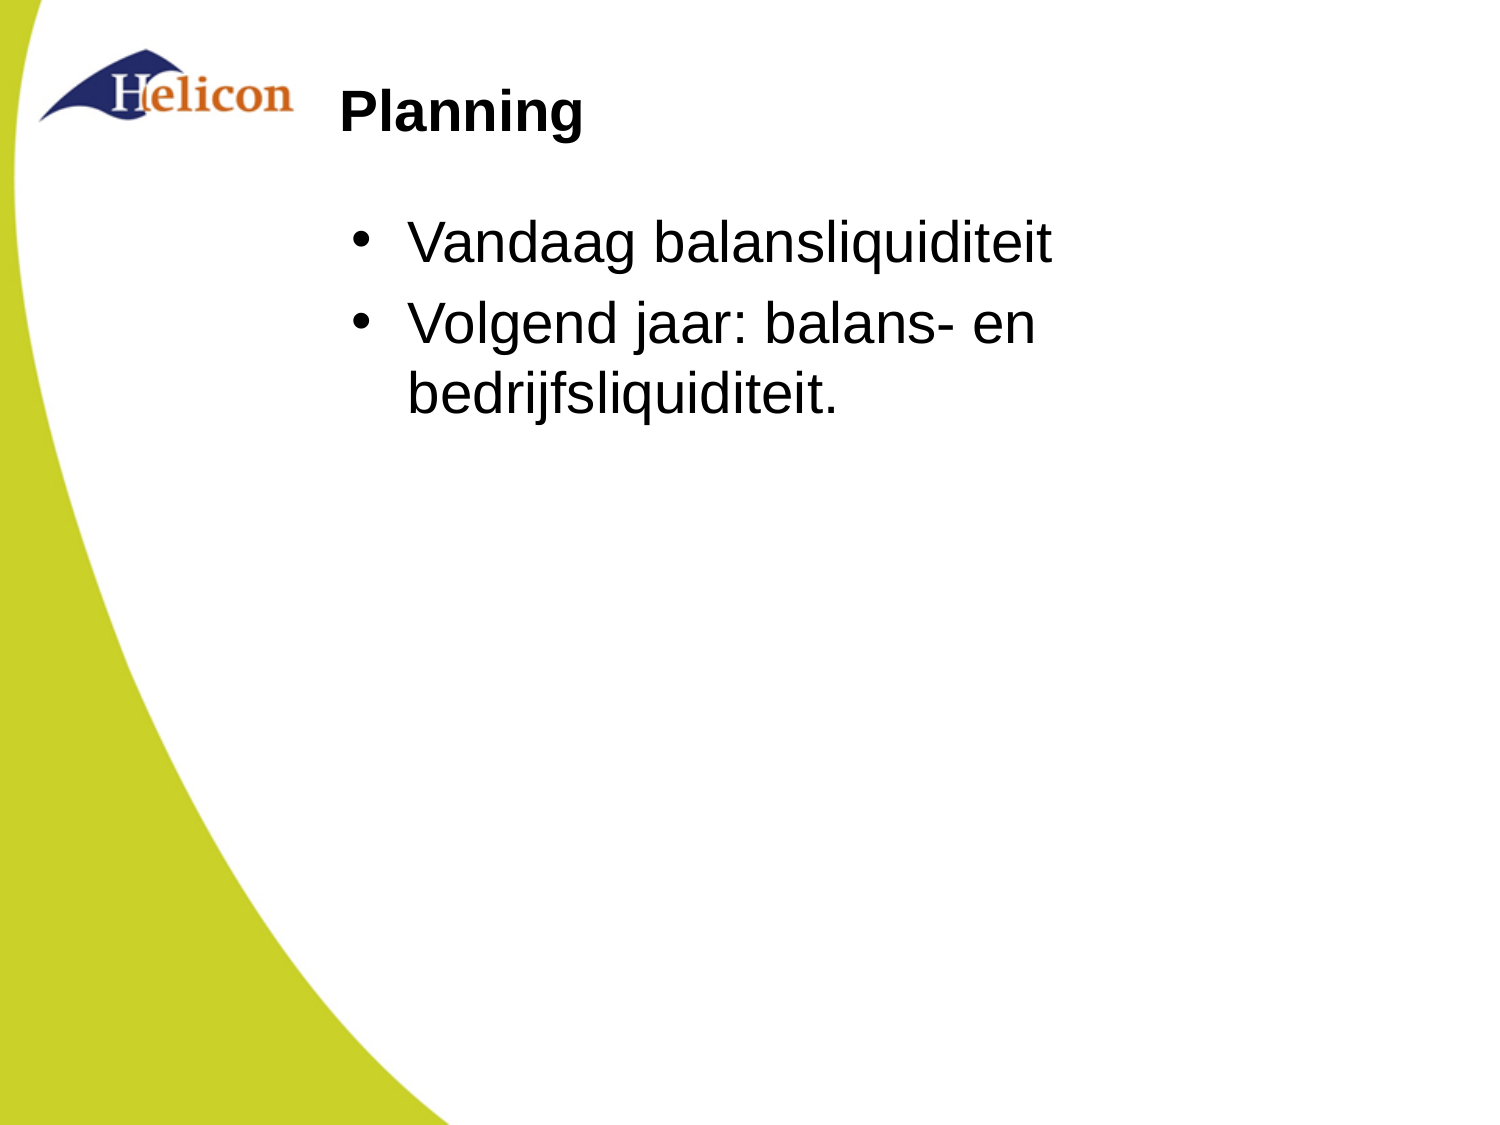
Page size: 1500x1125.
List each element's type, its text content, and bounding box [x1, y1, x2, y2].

list Vandaag balansliquiditeit Volgend jaar: balans- en bedrijfsliquiditeit. [336, 196, 1425, 1005]
picture [0, 0, 1500, 1125]
title Planning [324, 54, 1415, 161]
